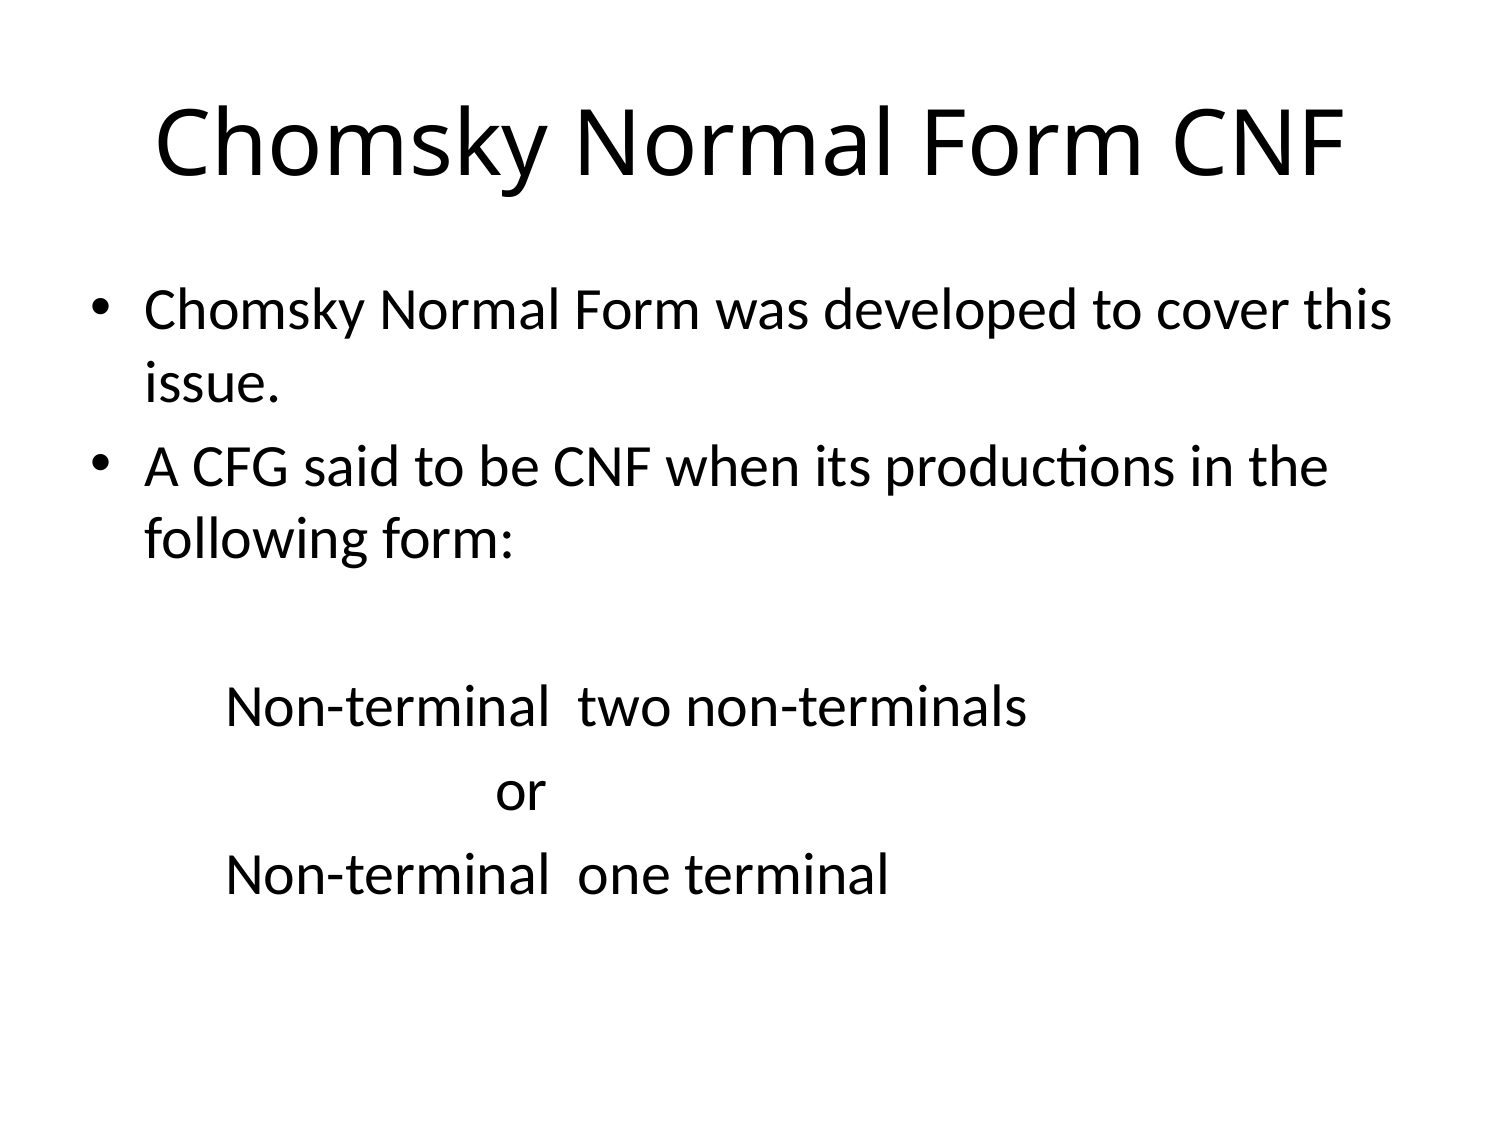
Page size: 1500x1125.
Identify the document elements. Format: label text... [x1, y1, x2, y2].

title Chomsky Normal Form CNF [75, 45, 1425, 233]
